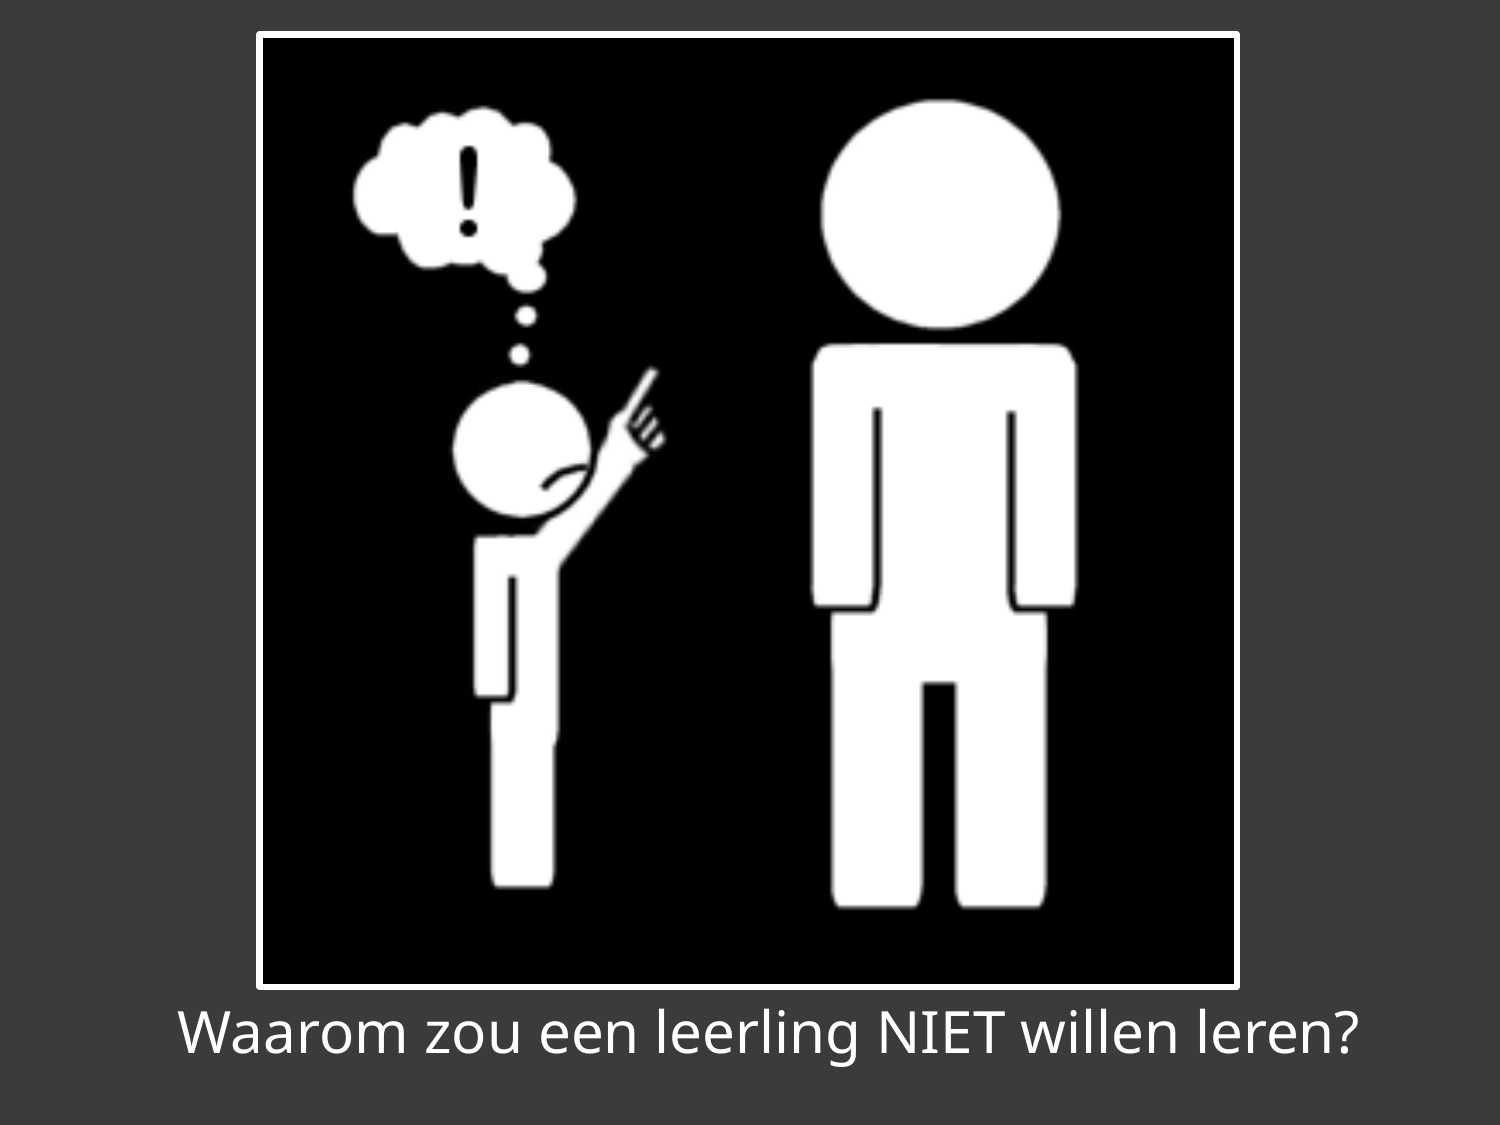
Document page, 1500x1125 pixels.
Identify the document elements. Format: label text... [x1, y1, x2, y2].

picture [262, 37, 1234, 984]
list Waarom zou een leerling NIET willen leren? [150, 987, 1375, 1050]
